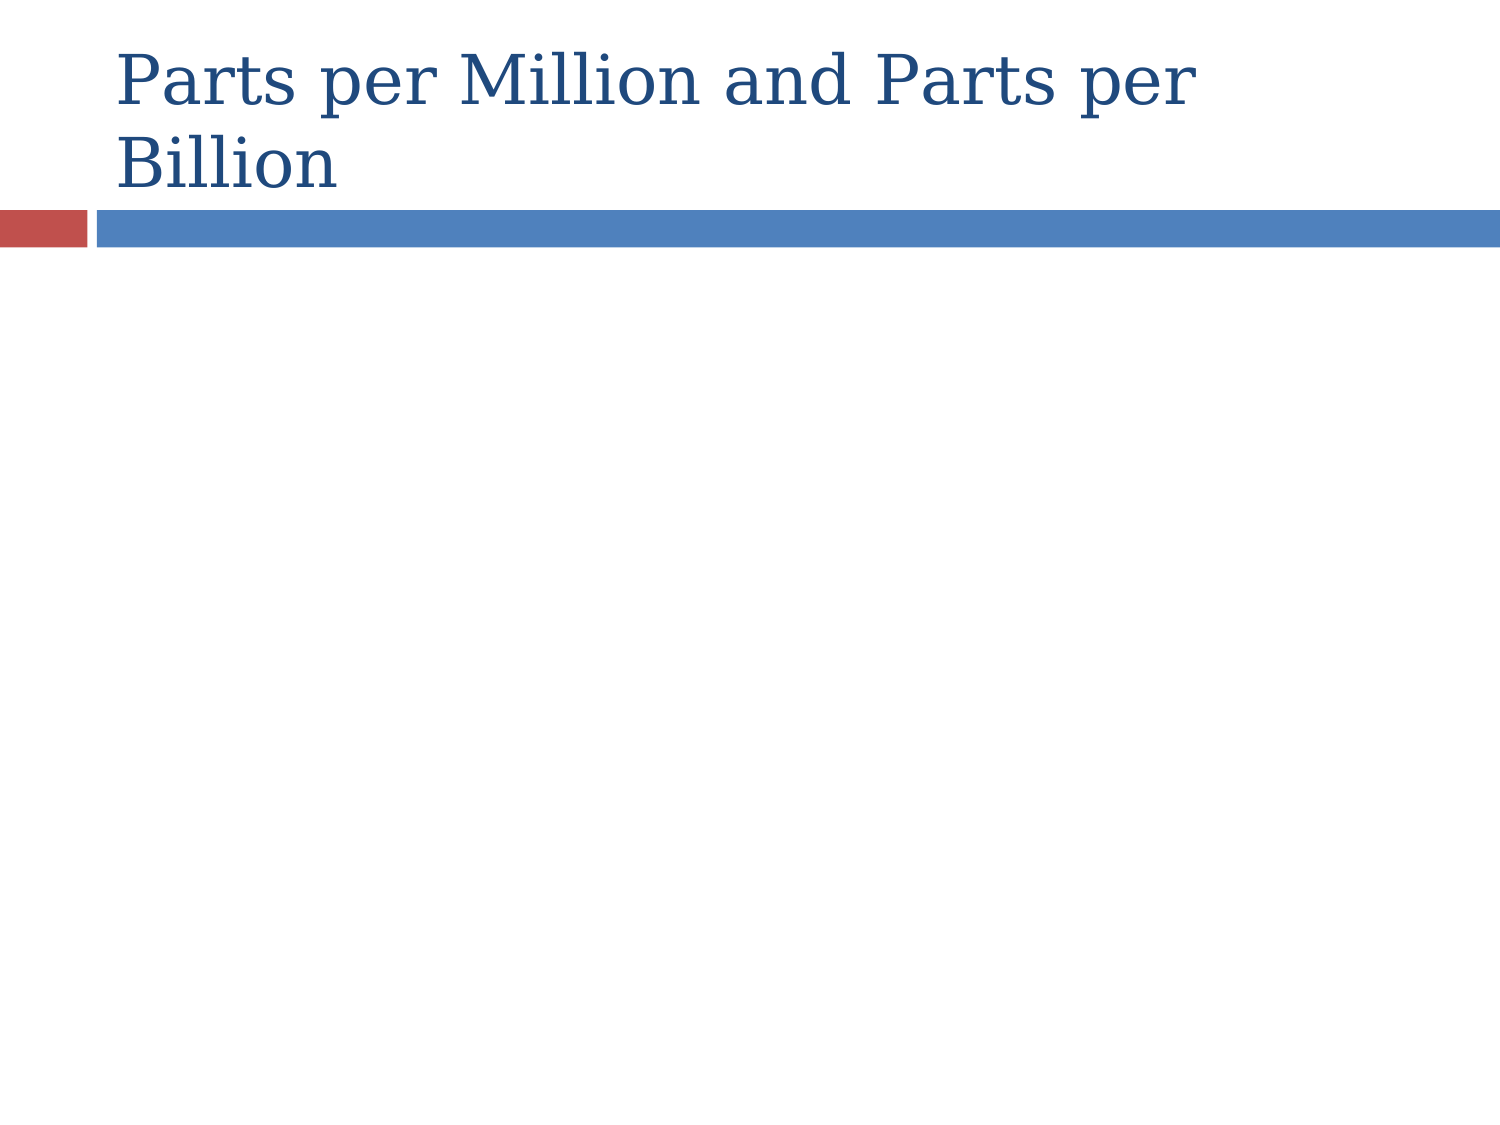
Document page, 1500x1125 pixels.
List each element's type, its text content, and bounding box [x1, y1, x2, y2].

title Parts per Million and Parts per Billion [100, 37, 1438, 200]
